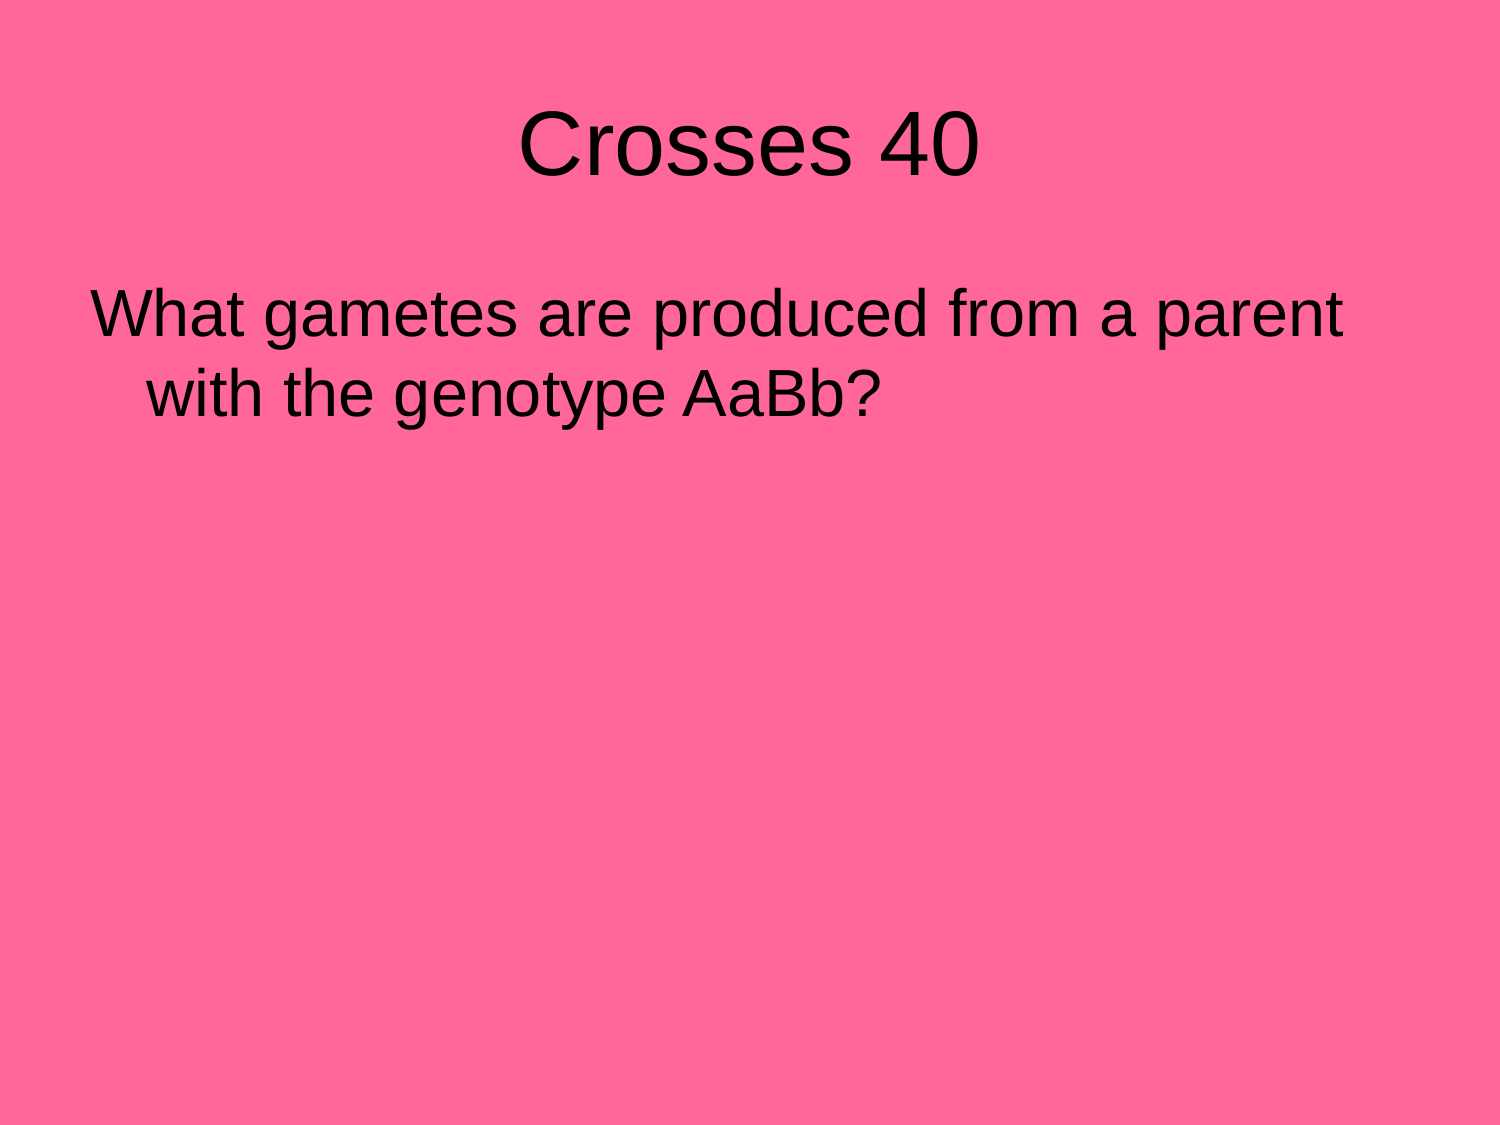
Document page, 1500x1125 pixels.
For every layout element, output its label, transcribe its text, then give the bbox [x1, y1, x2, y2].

list What gametes are produced from a parent with the genotype AaBb? [74, 262, 1426, 1006]
title Crosses 40 [74, 44, 1426, 233]
